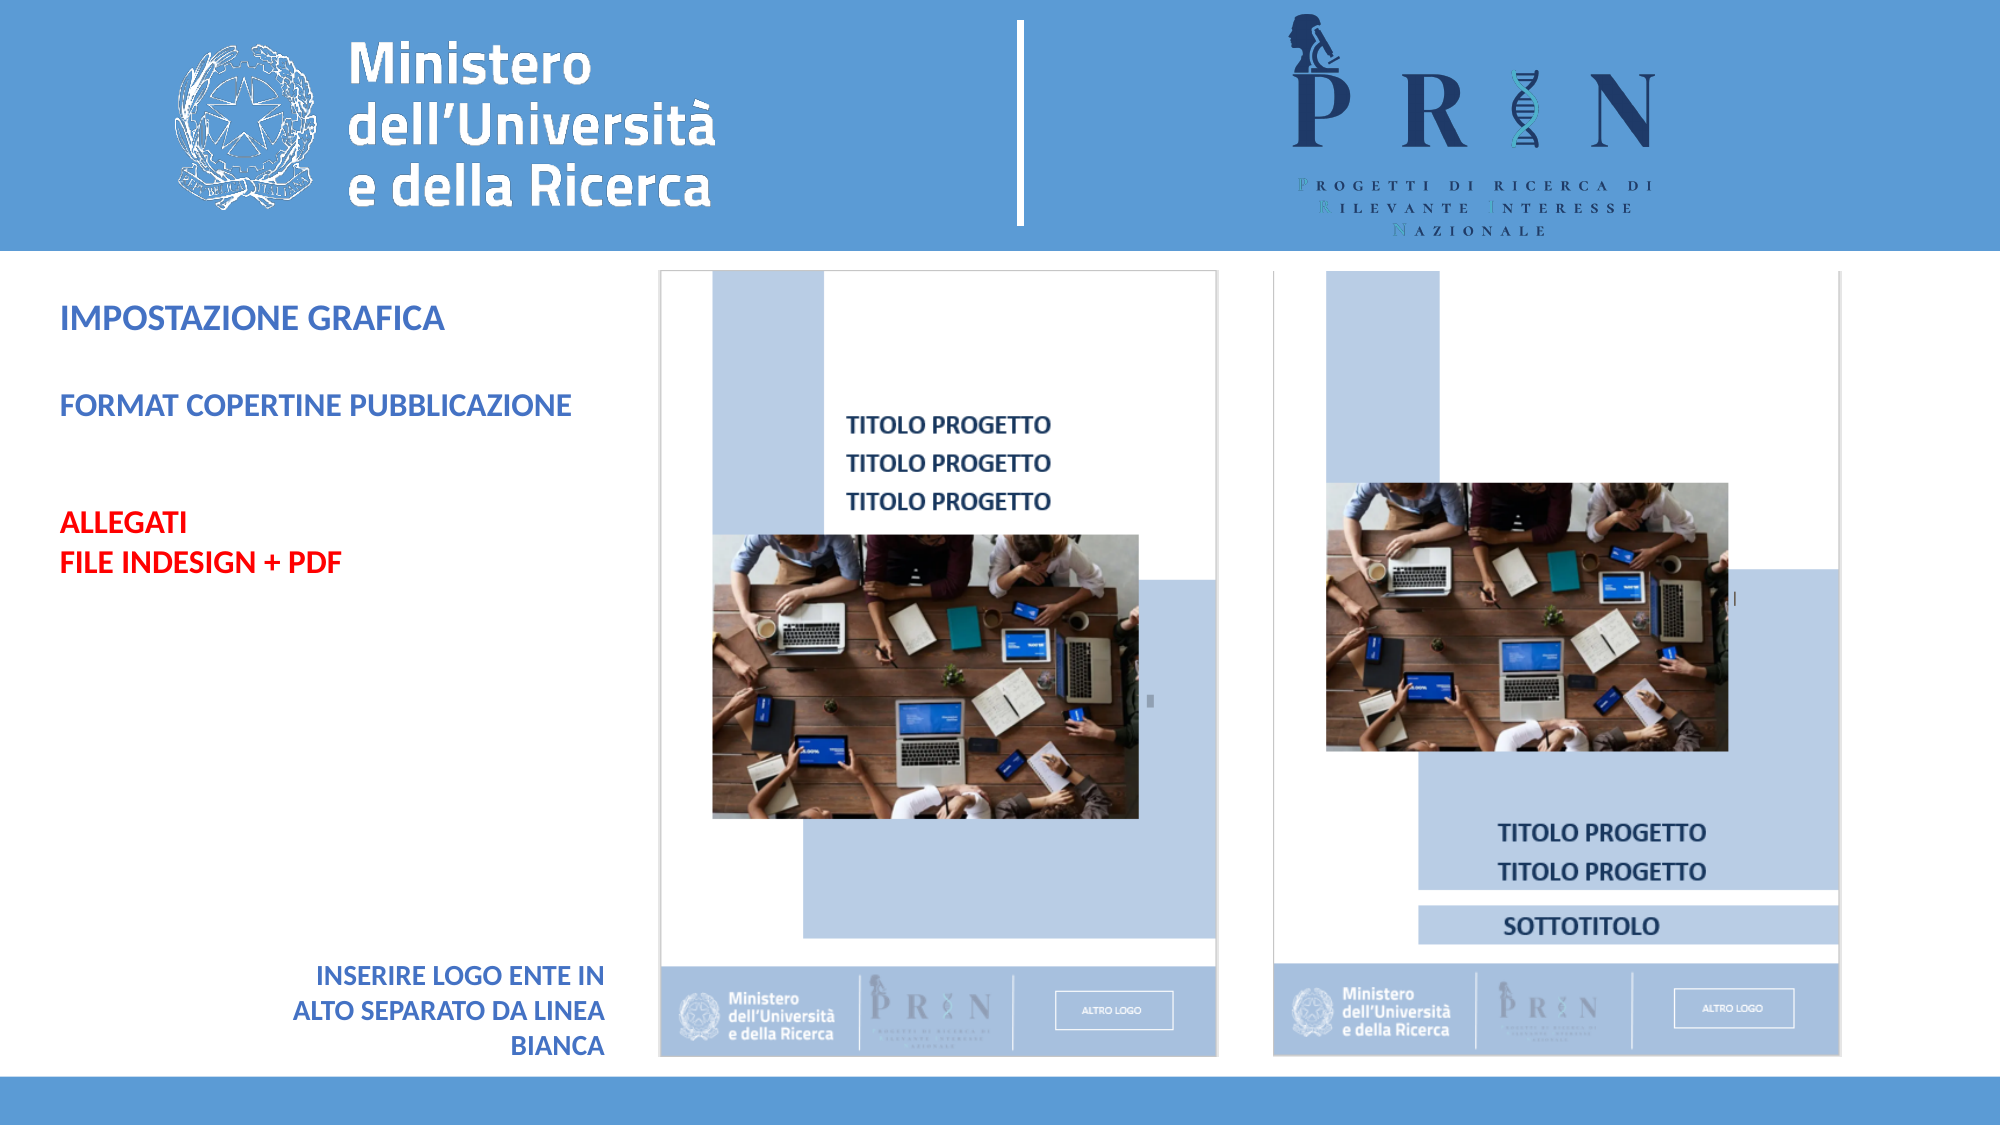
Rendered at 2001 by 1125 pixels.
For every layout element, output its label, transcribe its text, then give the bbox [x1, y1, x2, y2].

text_box [0, 0, 1218, 252]
picture [175, 41, 715, 210]
text_box IMPOSTAZIONE GRAFICA FORMAT COPERTINE PUBBLICAZIONE [45, 285, 604, 430]
text_box INSERIRE LOGO ENTE IN ALTO SEPARATO DA LINEA BIANCA [265, 948, 620, 1069]
text_box ALLEGATI FILE INDESIGN + PDF [45, 493, 388, 588]
text_box [0, 1075, 2000, 1125]
text_box [1731, 0, 2000, 252]
picture [658, 0, 1842, 1057]
